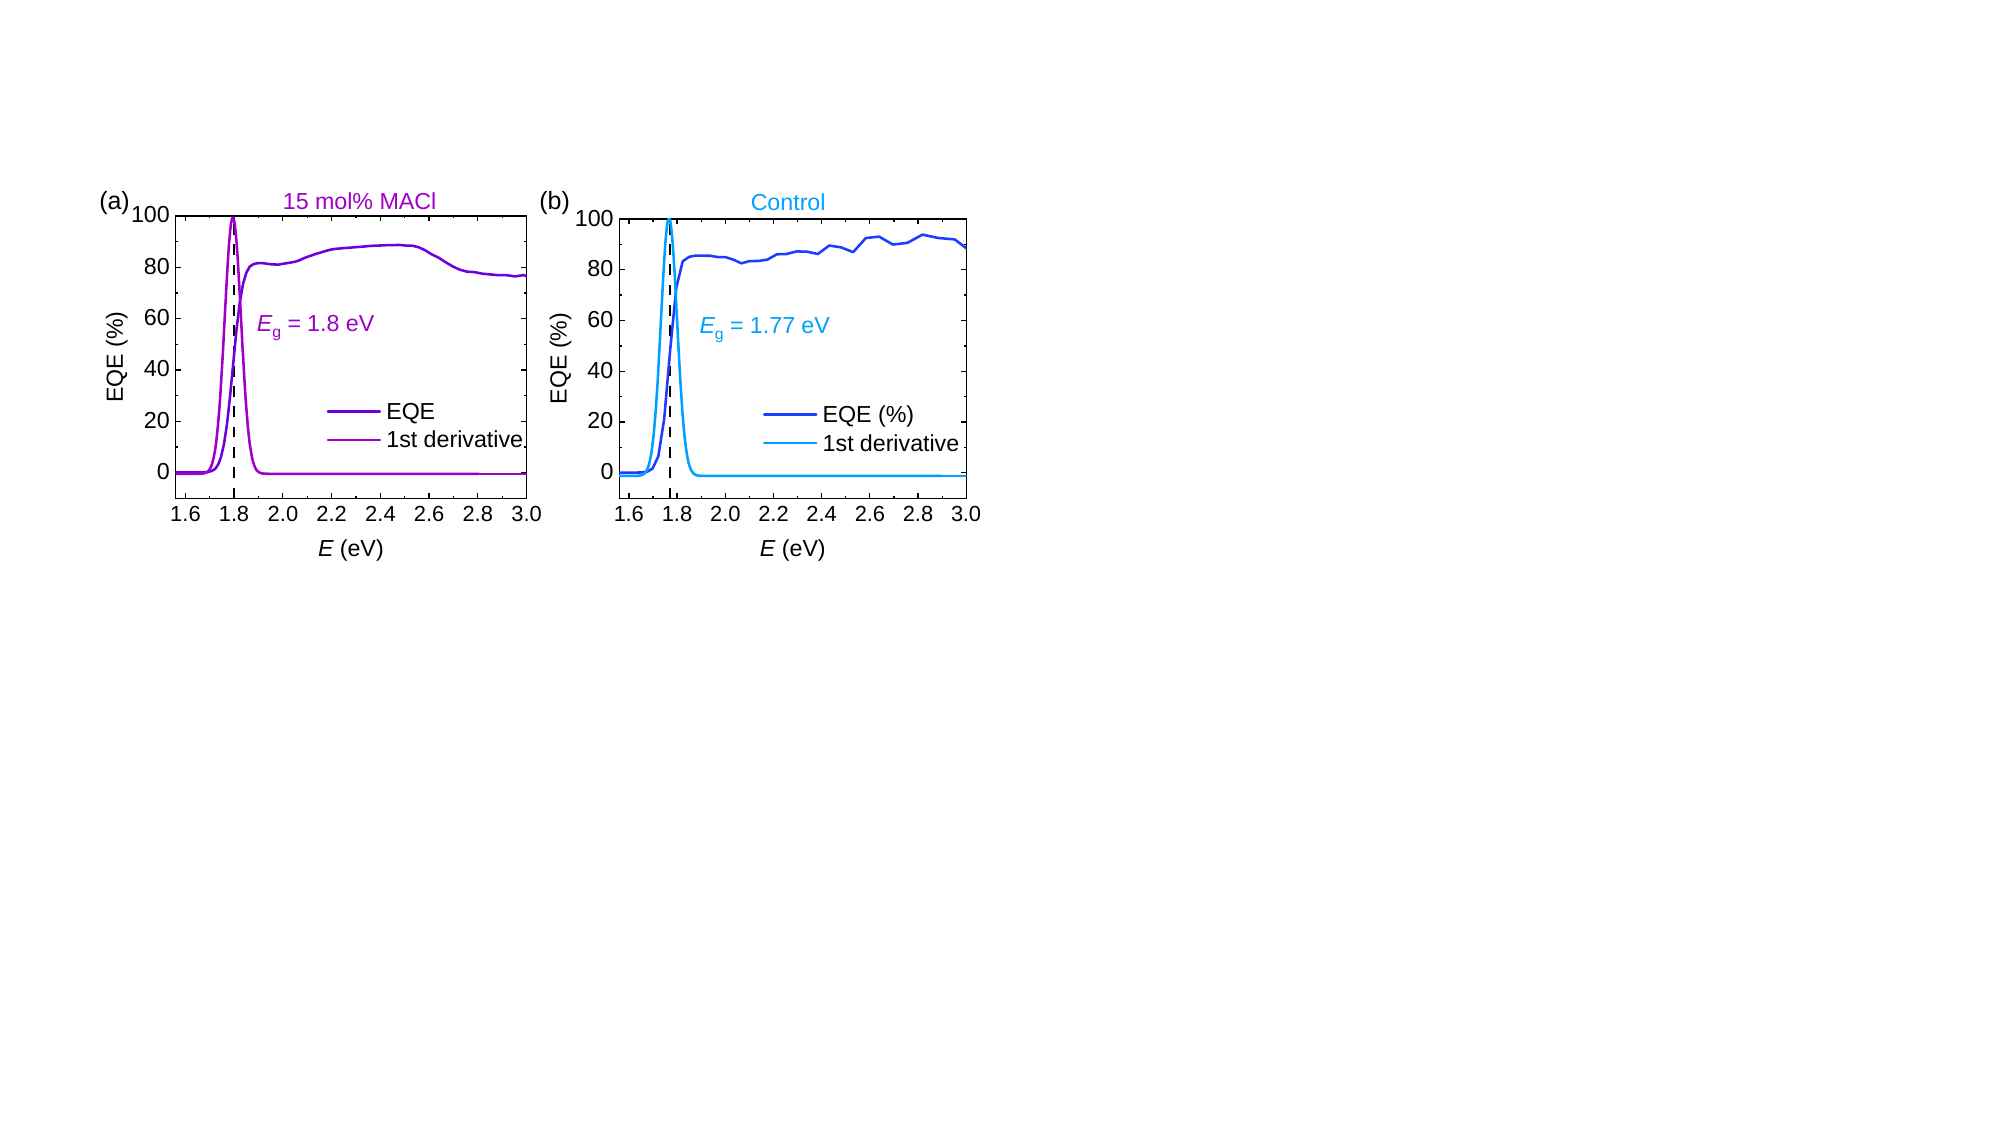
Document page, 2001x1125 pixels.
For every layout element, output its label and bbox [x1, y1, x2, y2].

text_box [73, 175, 1013, 567]
